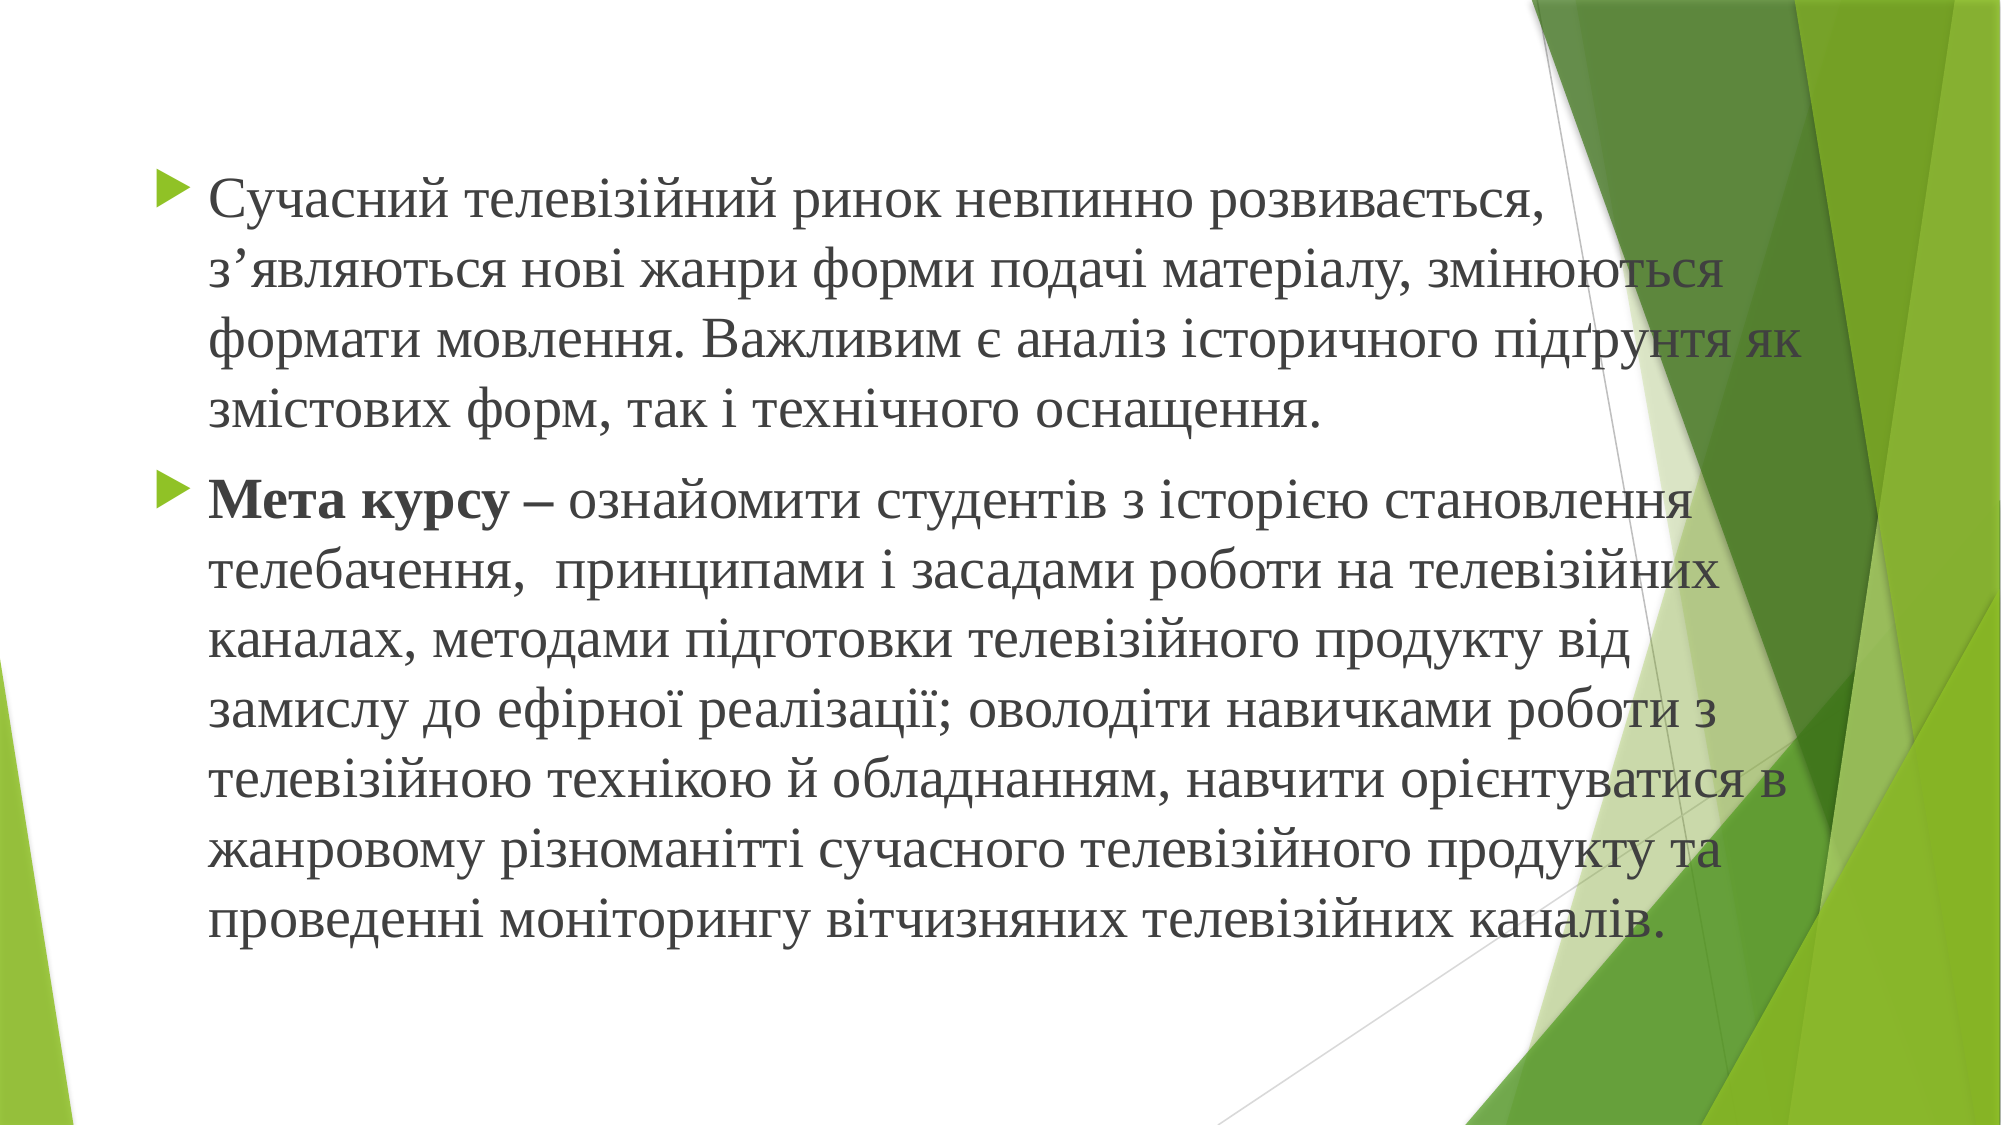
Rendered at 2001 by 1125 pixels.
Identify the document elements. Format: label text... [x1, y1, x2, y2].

list Сучасний телевізійний ринок невпинно розвивається, з’являються нові жанри форми подачі матеріалу, змінюються формати мовлення. Важливим є аналіз історичного підґрунтя як змістових форм, так і технічного оснащення. Мета курсу – ознайомити студентів з історією становлення телебачення, принципами і засадами роботи на телевізійних каналах, методами підготовки телевізійного продукту від замислу до ефірної реалізації; оволодіти навичками роботи з телевізійною технікою й обладнанням, навчити орієнтуватися в жанровому різноманітті сучасного телевізійного продукту та проведенні моніторингу вітчизняних телевізійних каналів. [137, 152, 1863, 1014]
